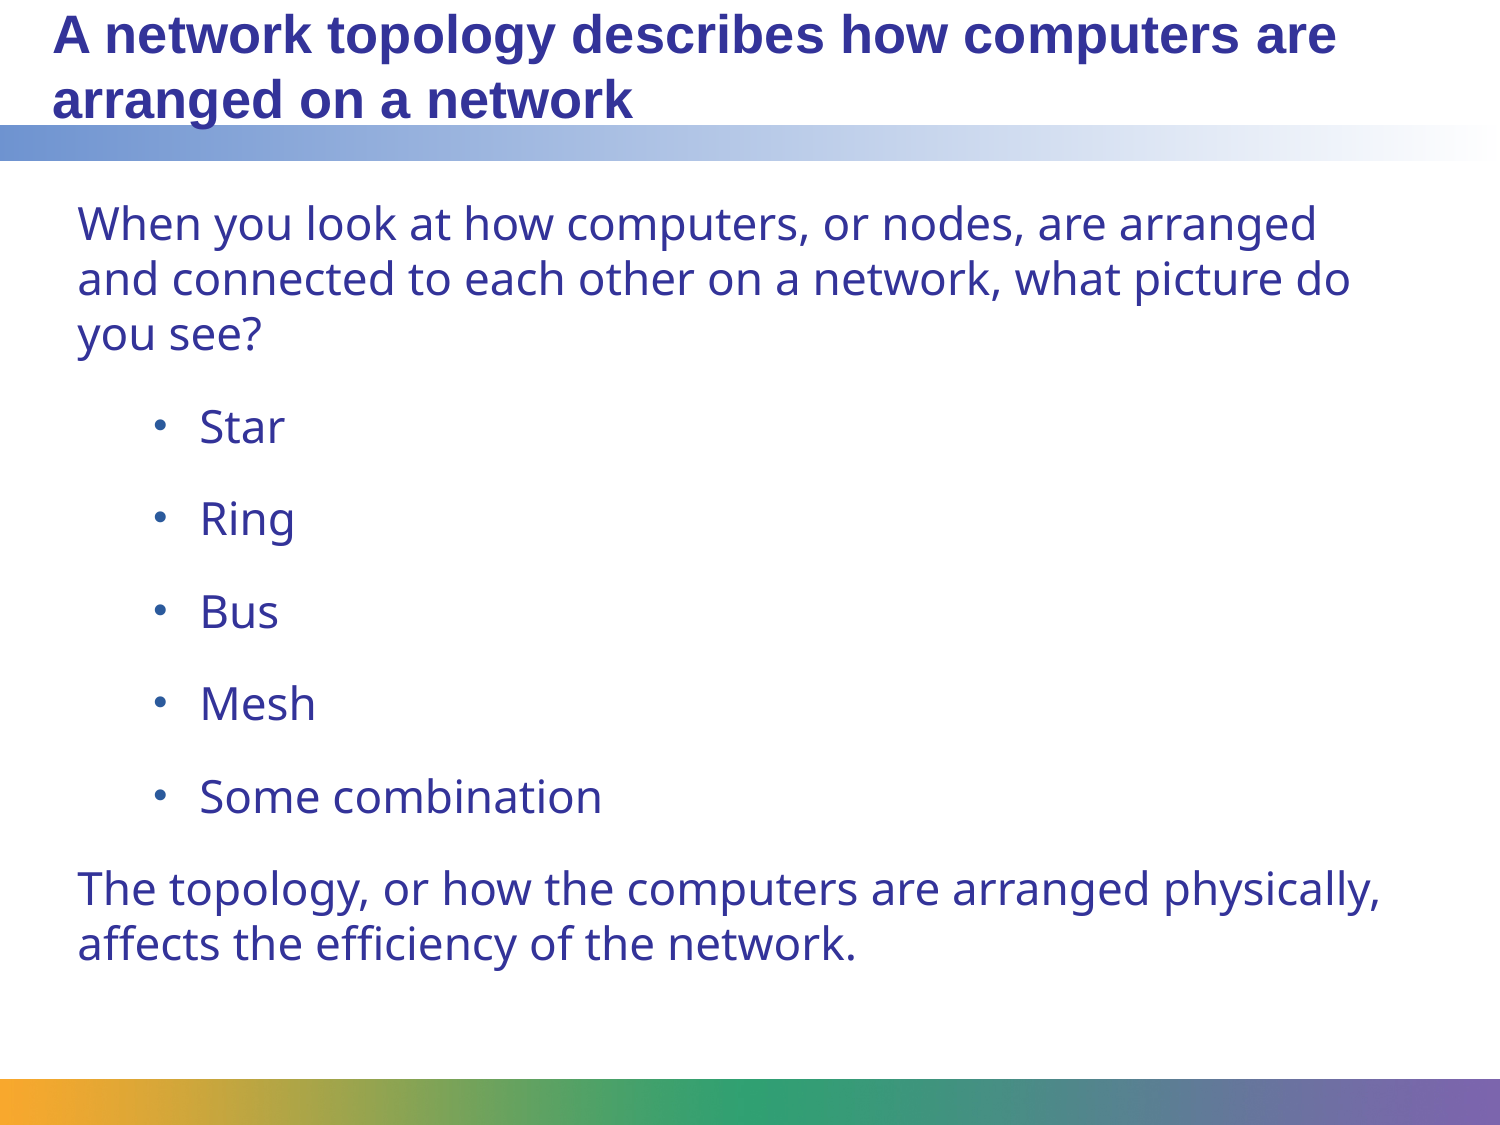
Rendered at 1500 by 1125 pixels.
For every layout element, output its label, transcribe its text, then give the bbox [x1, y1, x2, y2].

picture [0, 1079, 1500, 1125]
list When you look at how computers, or nodes, are arranged and connected to each other on a network, what picture do you see? Star Ring Bus Mesh Some combination The topology, or how the computers are arranged physically, affects the efficiency of the network. [62, 187, 1426, 976]
title A network topology describes how computers are arranged on a network [37, 0, 1476, 134]
